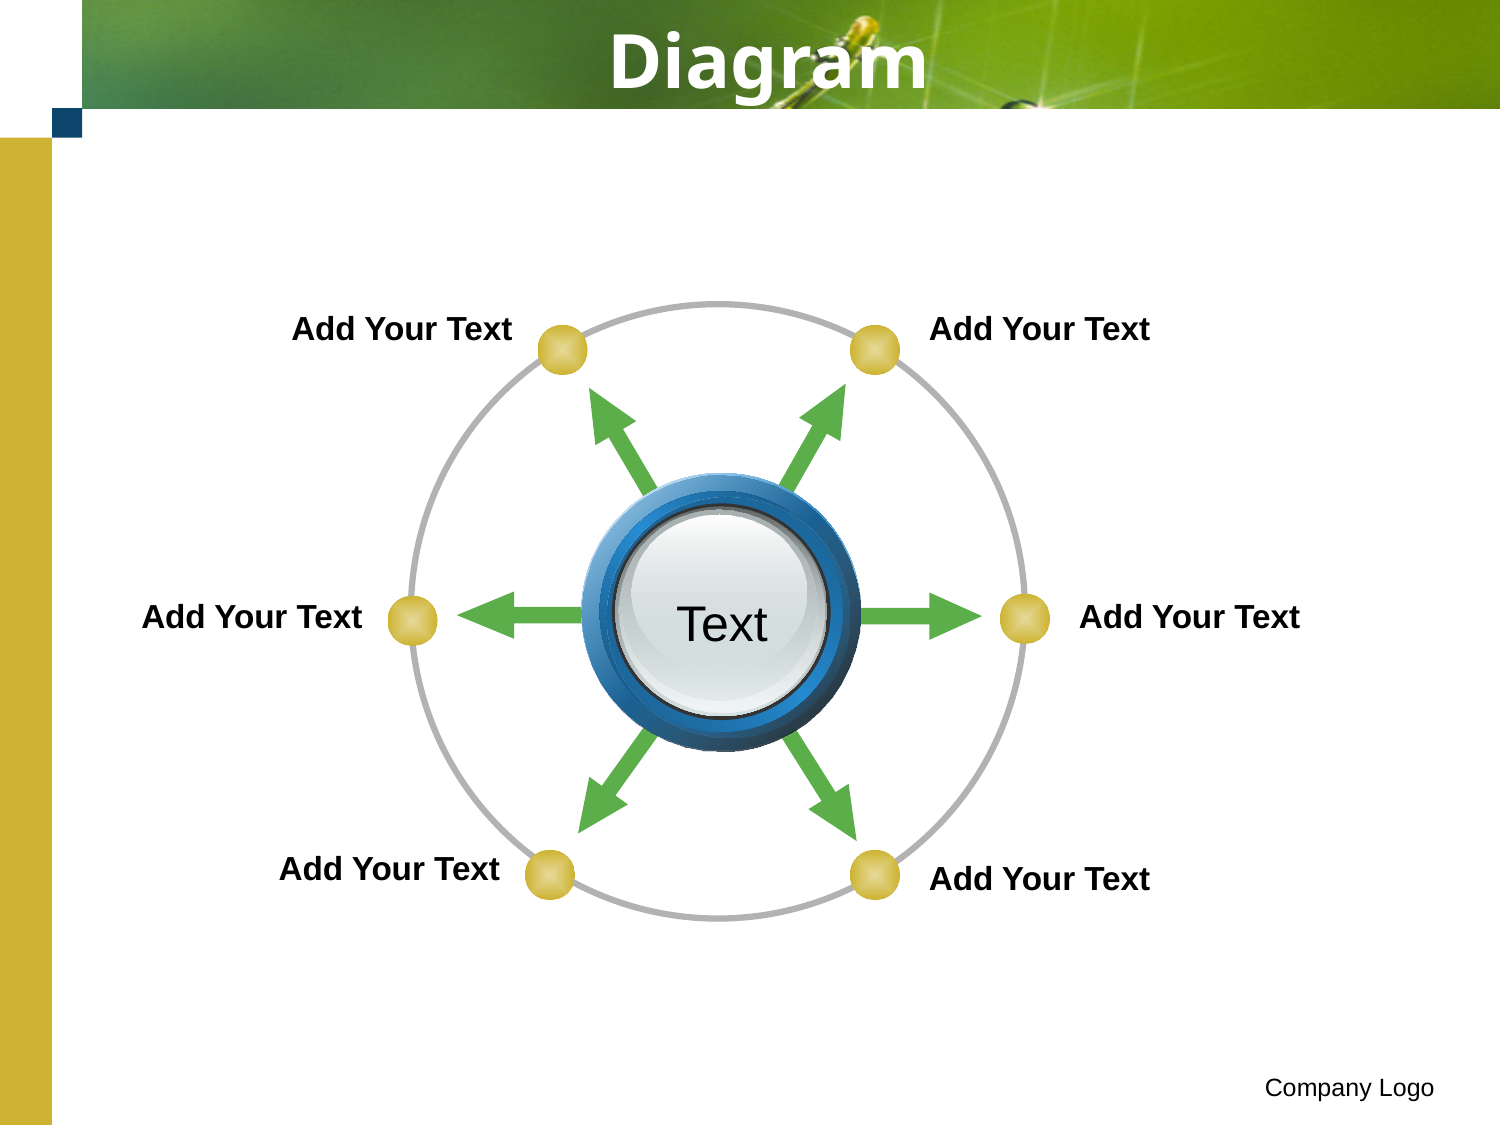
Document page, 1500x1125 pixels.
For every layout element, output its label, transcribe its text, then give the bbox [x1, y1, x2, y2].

picture [82, 0, 1500, 109]
footer Company Logo [975, 1064, 1450, 1113]
title Diagram [87, 12, 1450, 105]
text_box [122, 299, 1319, 919]
